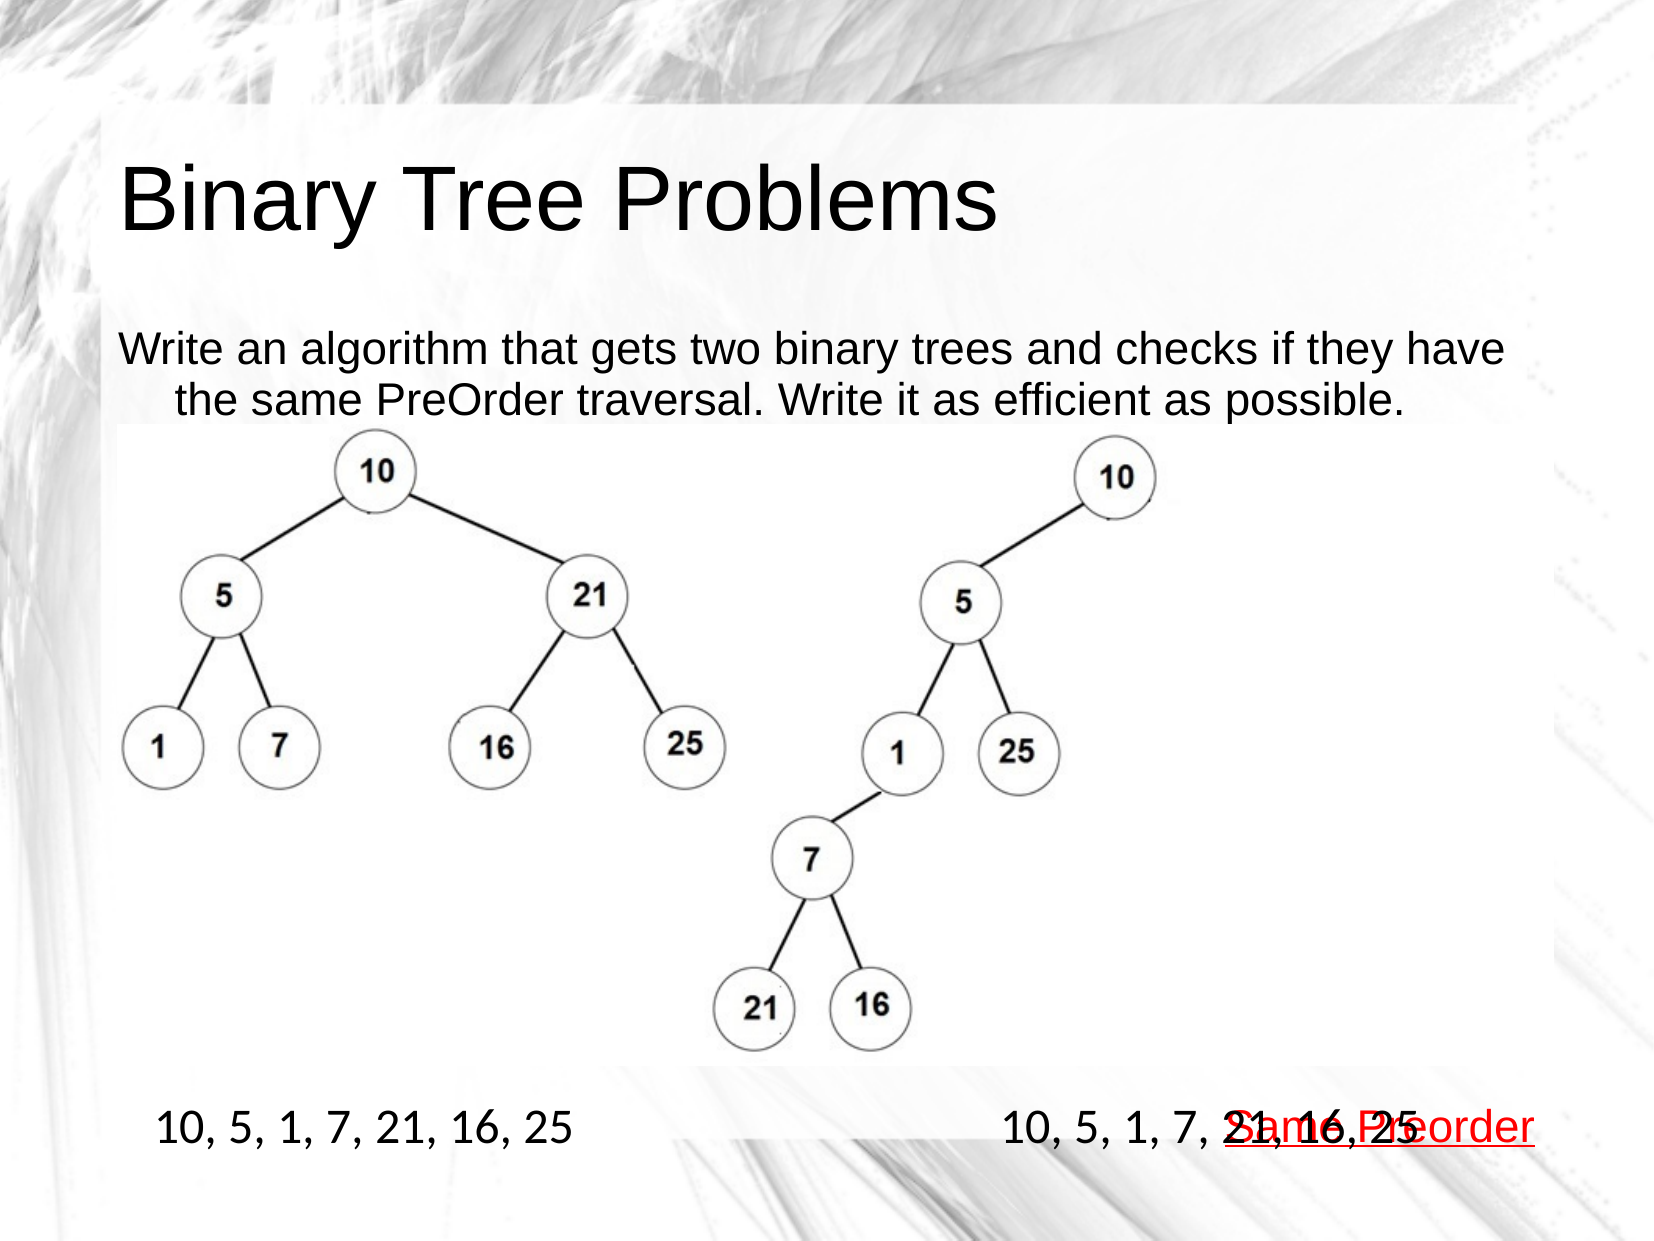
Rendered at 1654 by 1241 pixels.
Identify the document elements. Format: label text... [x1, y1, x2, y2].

text_box 10, 5, 1, 7, 21, 16, 25 [985, 1091, 1444, 1162]
text_box 10, 5, 1, 7, 21, 16, 25 [139, 1091, 598, 1162]
list Write an algorithm that gets two binary trees and checks if they have the same PreOrder traversal. Write it as efficient as possible. Same Preorder [118, 319, 1571, 1109]
title Binary Tree Problems [118, 93, 1506, 299]
picture [0, 0, 1654, 1241]
